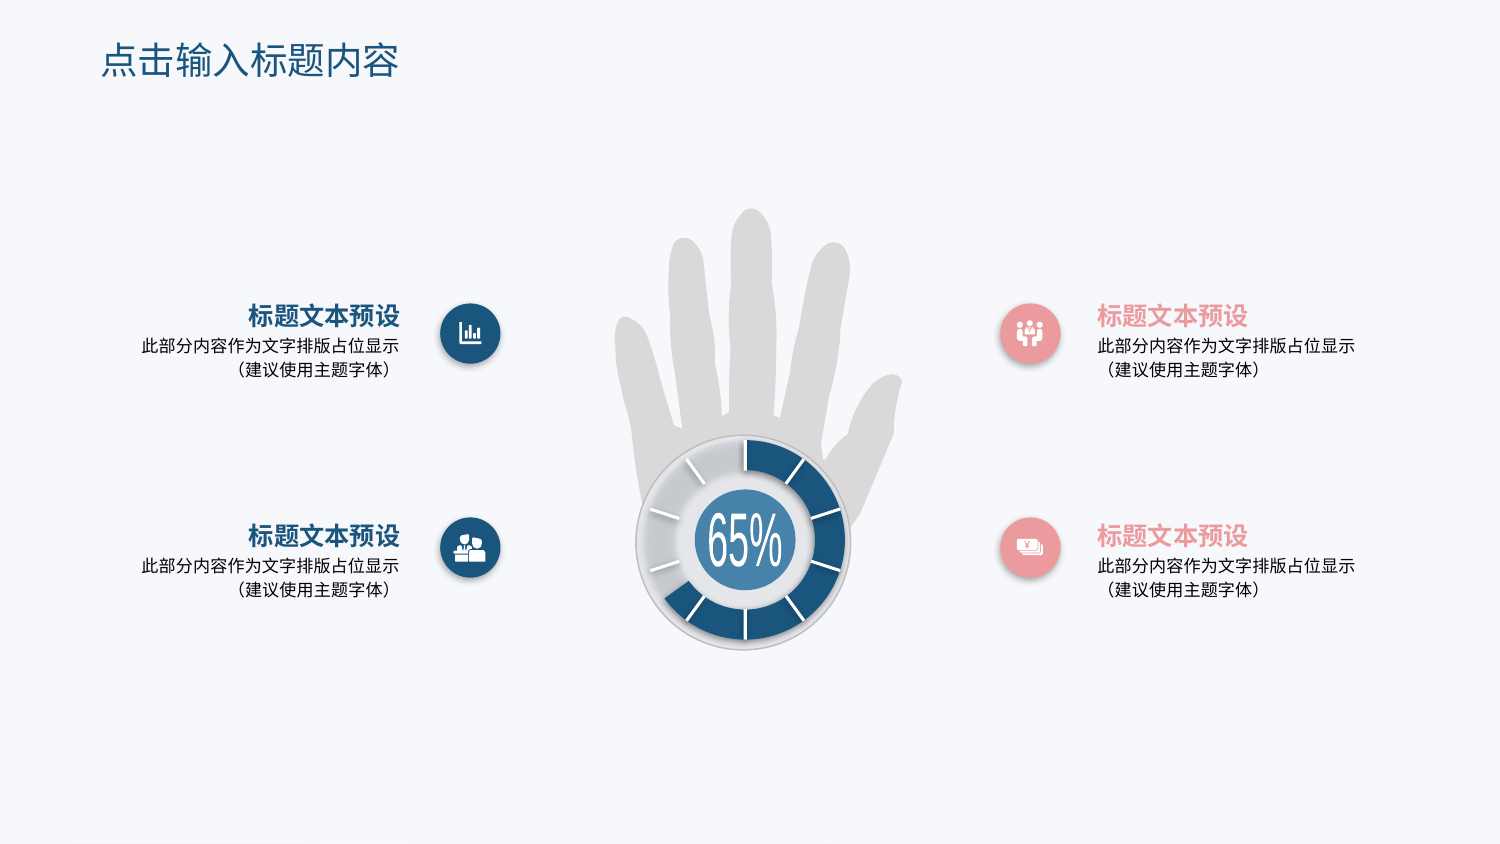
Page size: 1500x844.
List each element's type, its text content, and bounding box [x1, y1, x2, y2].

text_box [645, 625, 846, 640]
text_box [729, 208, 775, 298]
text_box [105, 300, 1393, 618]
text_box [668, 237, 708, 298]
text_box [804, 242, 851, 298]
text_box 点击输入标题内容 [100, 28, 450, 91]
